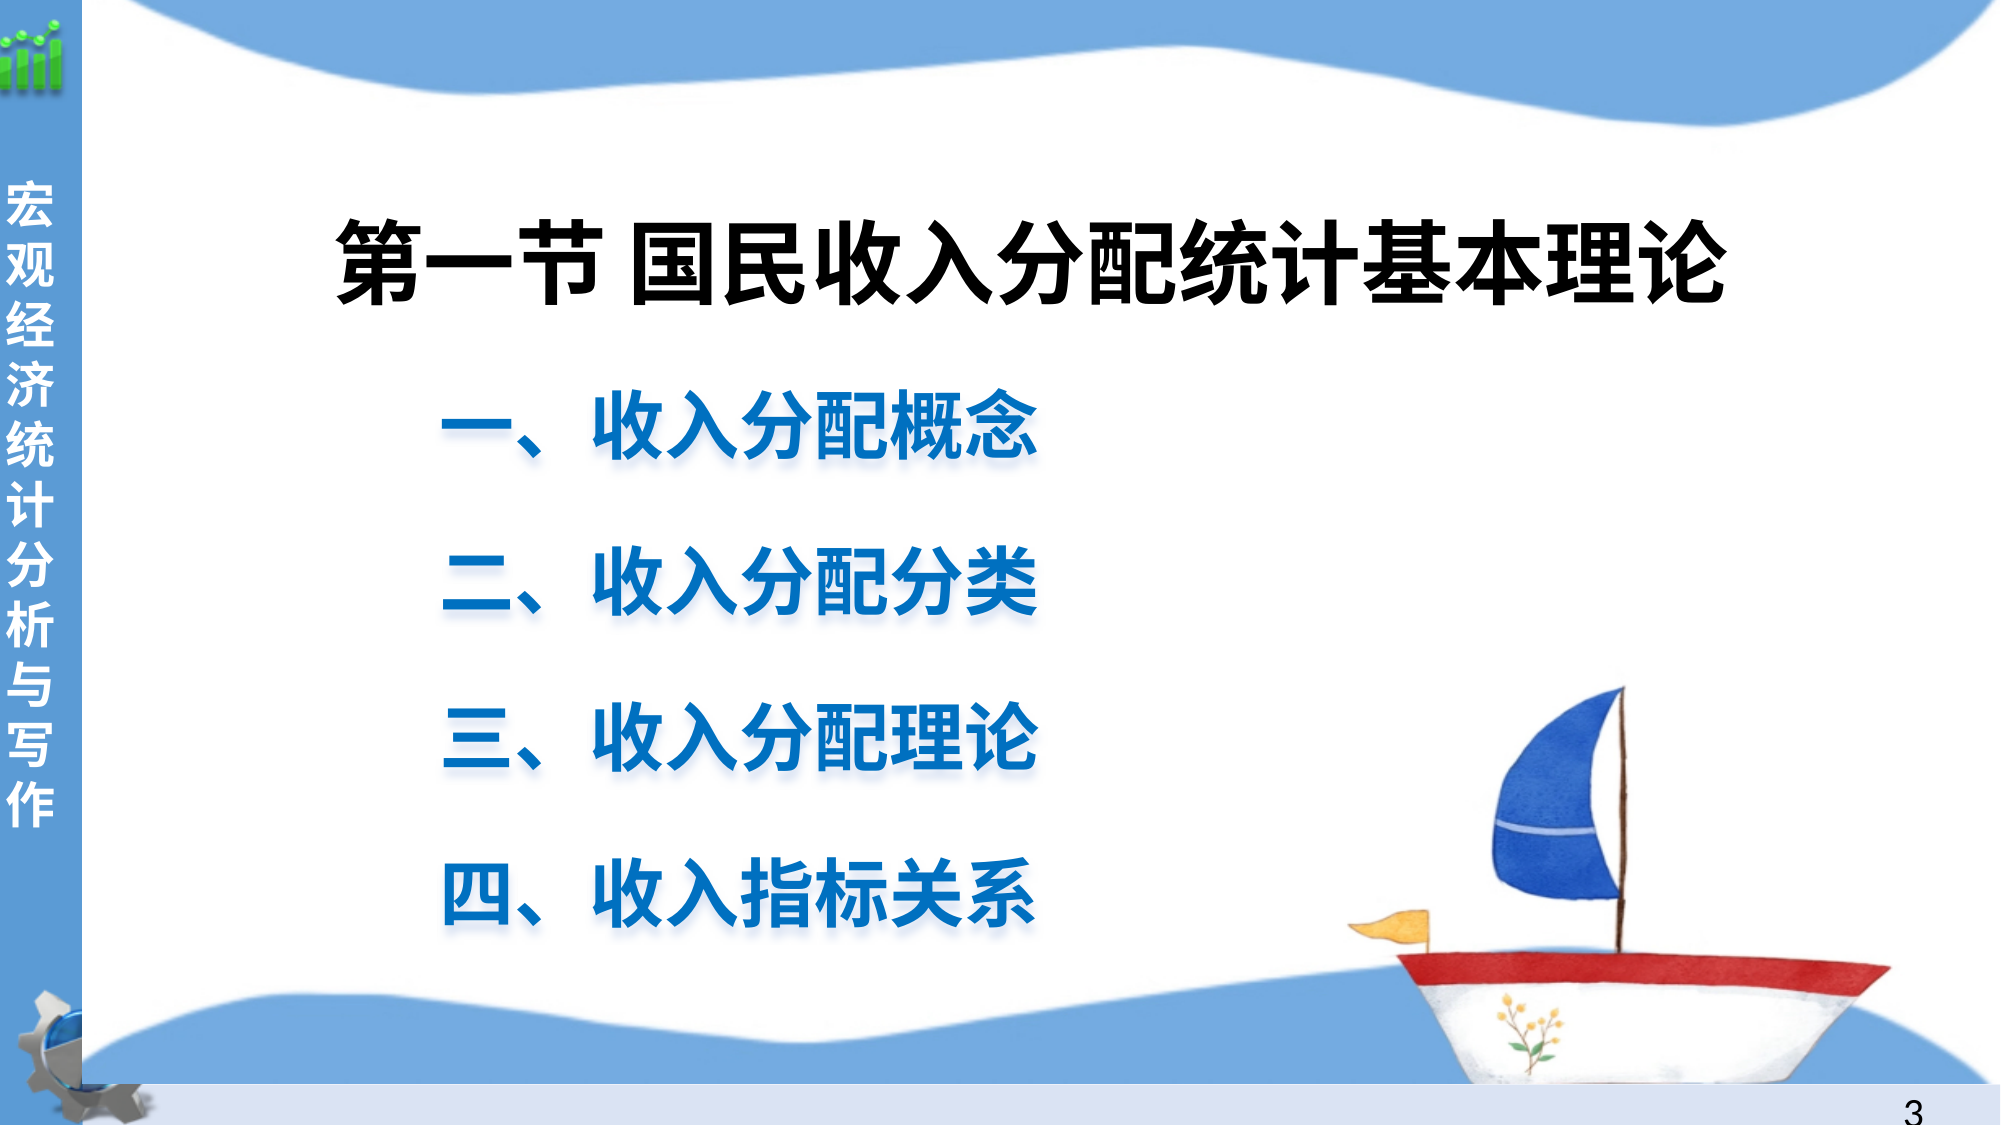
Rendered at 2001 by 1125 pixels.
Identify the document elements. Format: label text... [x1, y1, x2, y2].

picture [0, 0, 2001, 1125]
slide_number 2 [1786, 1085, 1940, 1125]
